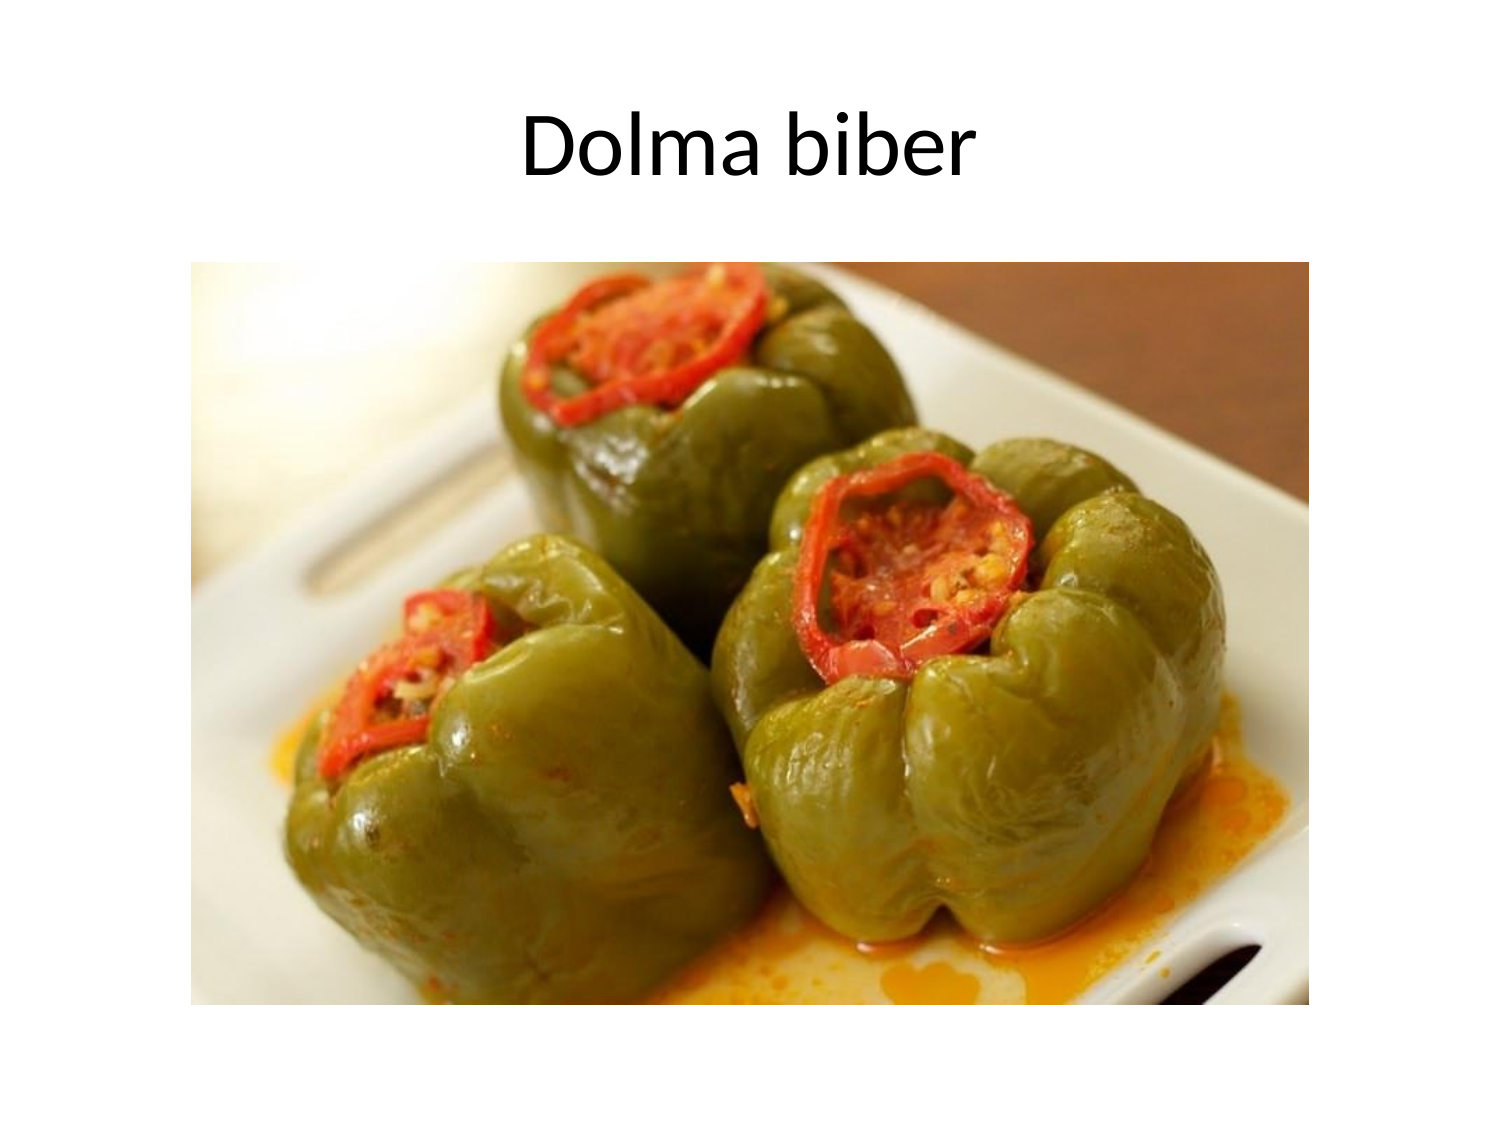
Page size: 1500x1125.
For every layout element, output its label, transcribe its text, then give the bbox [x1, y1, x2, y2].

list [191, 262, 1309, 1006]
title Dolma biber [75, 45, 1425, 233]
